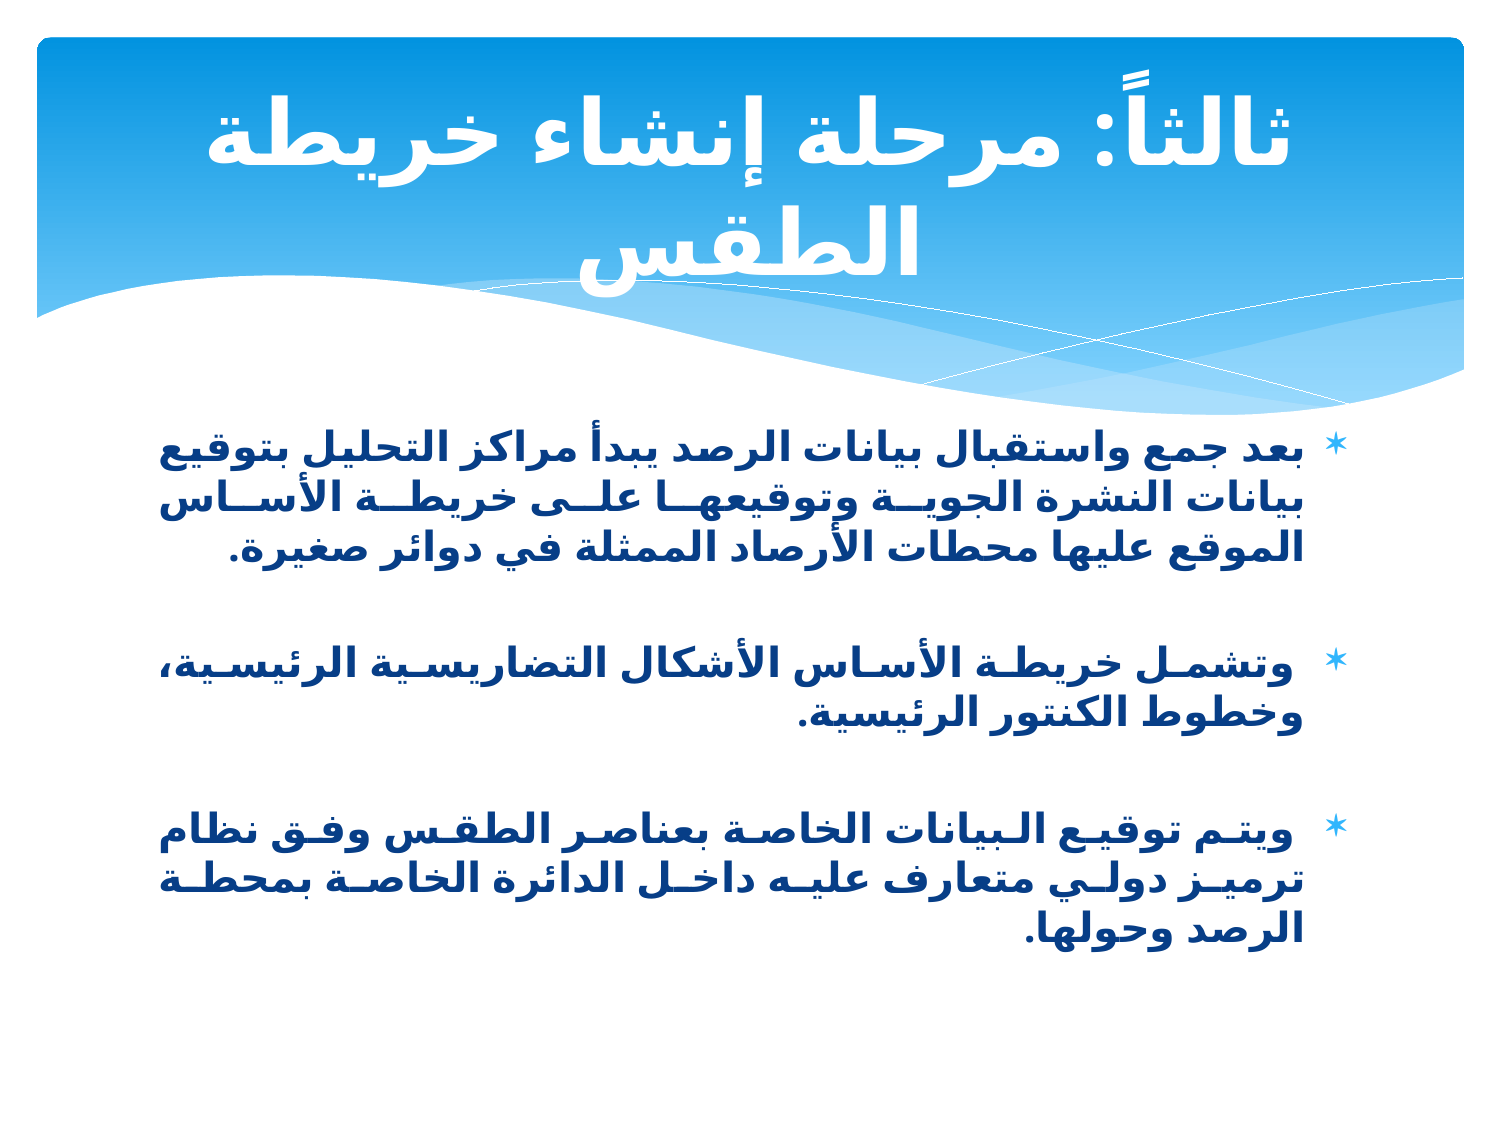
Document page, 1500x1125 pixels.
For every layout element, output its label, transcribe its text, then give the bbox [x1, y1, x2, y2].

title ثالثاً: مرحلة إنشاء خريطة الطقس [75, 55, 1425, 313]
list بعد جمع واستقبال بيانات الرصد يبدأ مراكز التحليل بتوقيع بيانات النشرة الجوية وتوقيعها على خريطة الأساس الموقع عليها محطات الأرصاد الممثلة في دوائر صغيرة. وتشمل خريطة الأساس الأشكال التضاريسية الرئيسية، وخطوط الكنتور الرئيسية. ويتم توقيع البيانات الخاصة بعناصر الطقس وفق نظام ترميز دولي متعارف عليه داخل الدائرة الخاصة بمحطة الرصد وحولها. [143, 412, 1359, 1005]
